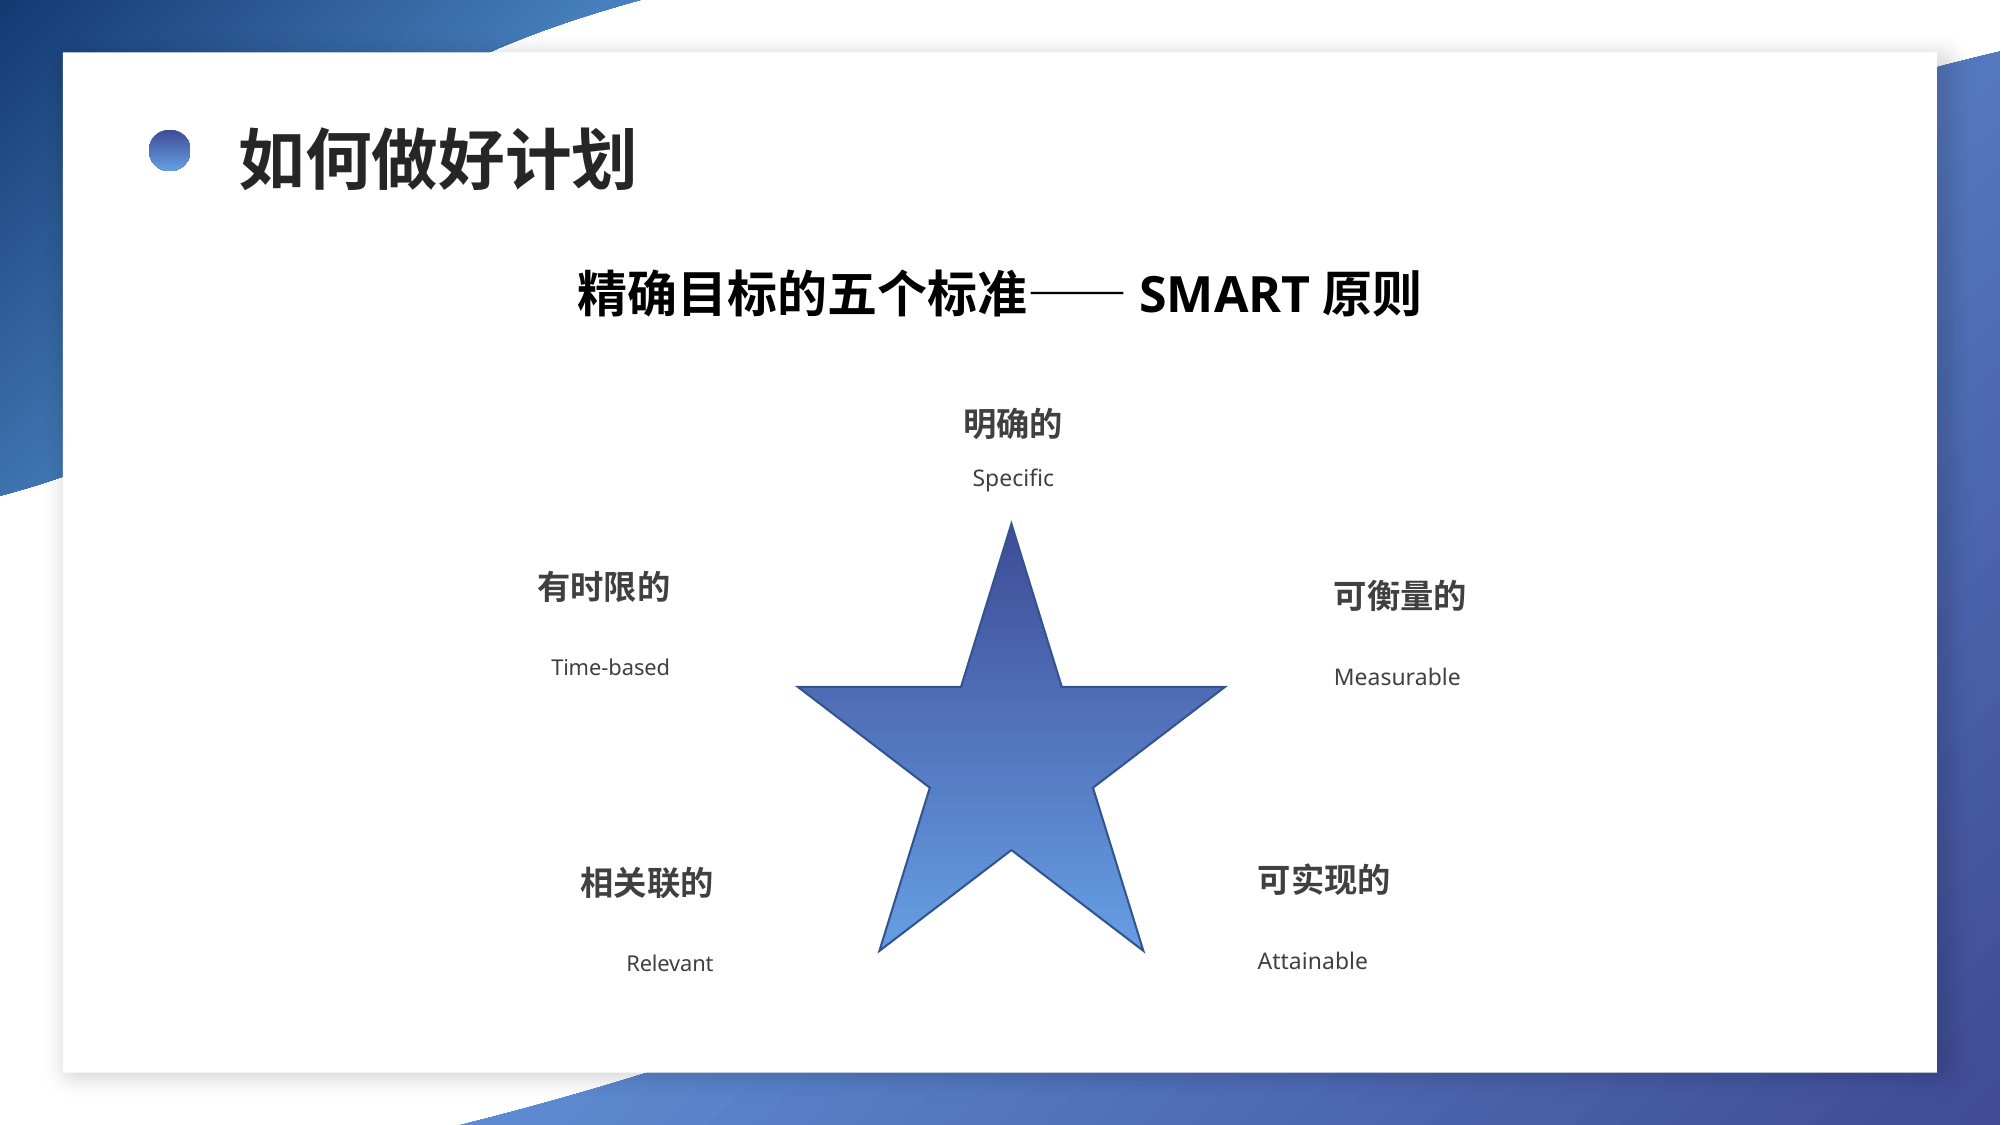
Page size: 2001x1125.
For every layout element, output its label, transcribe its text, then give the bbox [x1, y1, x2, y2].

text_box [147, 128, 192, 173]
text_box 精确目标的五个标准——SMART原则 [534, 247, 1466, 345]
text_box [247, 846, 729, 1012]
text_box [1319, 559, 1811, 725]
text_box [627, 386, 1400, 517]
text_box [1242, 842, 1735, 1008]
text_box [456, 50, 2000, 1125]
text_box [794, 520, 1228, 954]
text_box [203, 549, 686, 715]
text_box 如何做好计划 [223, 109, 772, 189]
text_box [0, 0, 642, 497]
text_box [62, 51, 1938, 1074]
